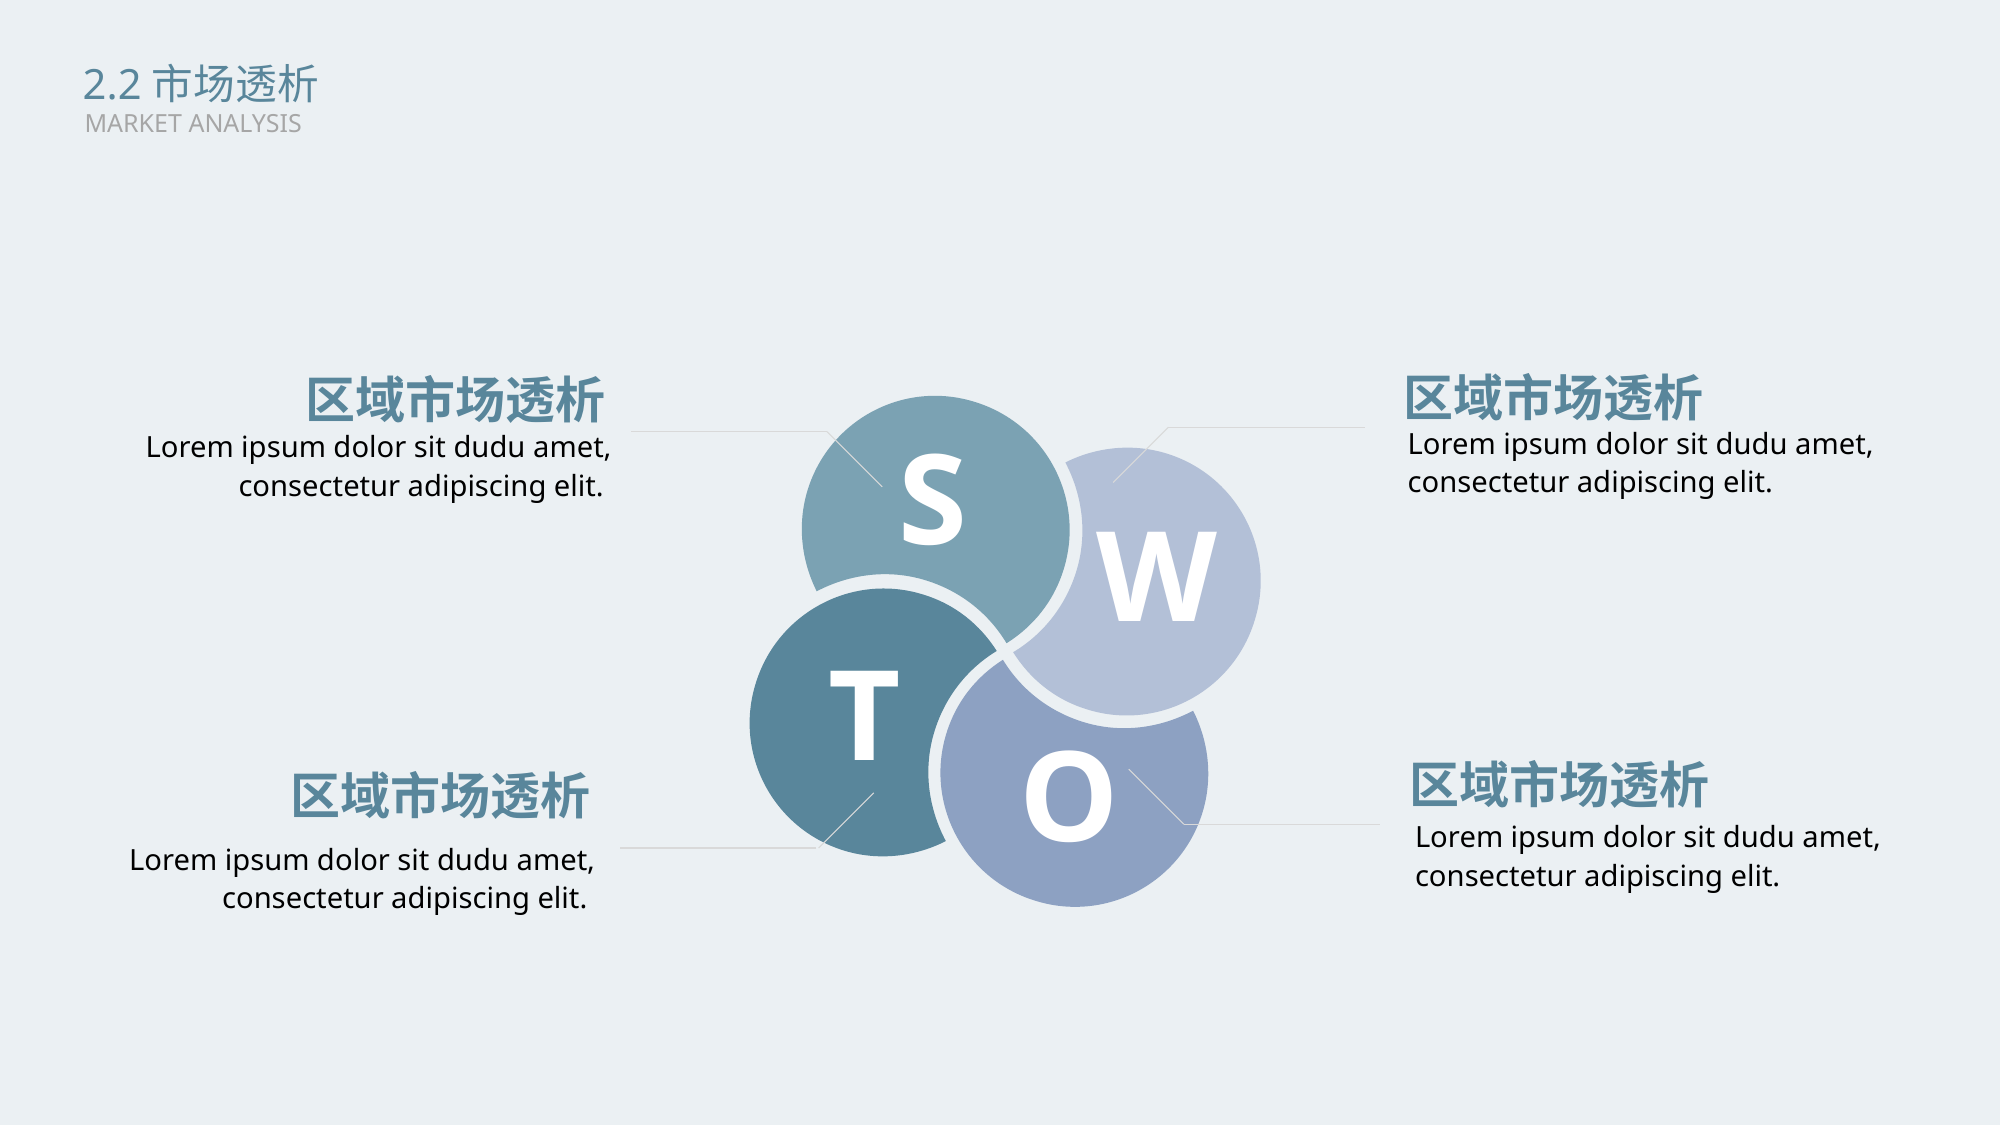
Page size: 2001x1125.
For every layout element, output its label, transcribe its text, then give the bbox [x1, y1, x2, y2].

text_box Lorem ipsum dolor sit dudu amet, consectetur adipiscing elit. [1400, 807, 1958, 928]
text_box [1113, 427, 1365, 483]
text_box 2.2市场透析 [67, 50, 334, 116]
text_box 区域市场透析 [275, 756, 605, 832]
text_box [1065, 448, 1223, 488]
text_box 区域市场透析 [290, 361, 621, 436]
text_box S [843, 412, 1024, 578]
text_box 区域市场透析 [1388, 358, 1719, 434]
text_box [1160, 710, 1209, 769]
text_box 区域市场透析 [1394, 746, 1725, 822]
text_box Lorem ipsum dolor sit dudu amet, consectetur adipiscing elit. [69, 417, 627, 538]
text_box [619, 792, 874, 848]
text_box Lorem ipsum dolor sit dudu amet, consectetur adipiscing elit. [52, 829, 611, 950]
text_box Lorem ipsum dolor sit dudu amet, consectetur adipiscing elit. [1392, 413, 1950, 534]
text_box T [775, 628, 955, 794]
text_box [942, 659, 1054, 867]
text_box [1013, 594, 1240, 712]
text_box [801, 487, 853, 592]
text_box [630, 431, 883, 487]
text_box [1247, 522, 1261, 640]
text_box [836, 794, 946, 857]
text_box [988, 825, 1198, 907]
text_box MARKET ANALYSIS [69, 116, 317, 145]
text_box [1128, 769, 1381, 825]
text_box [749, 644, 775, 792]
text_box O [979, 709, 1160, 875]
text_box [871, 395, 1000, 412]
text_box W [1067, 488, 1247, 654]
text_box [917, 429, 1067, 644]
text_box [788, 588, 997, 690]
